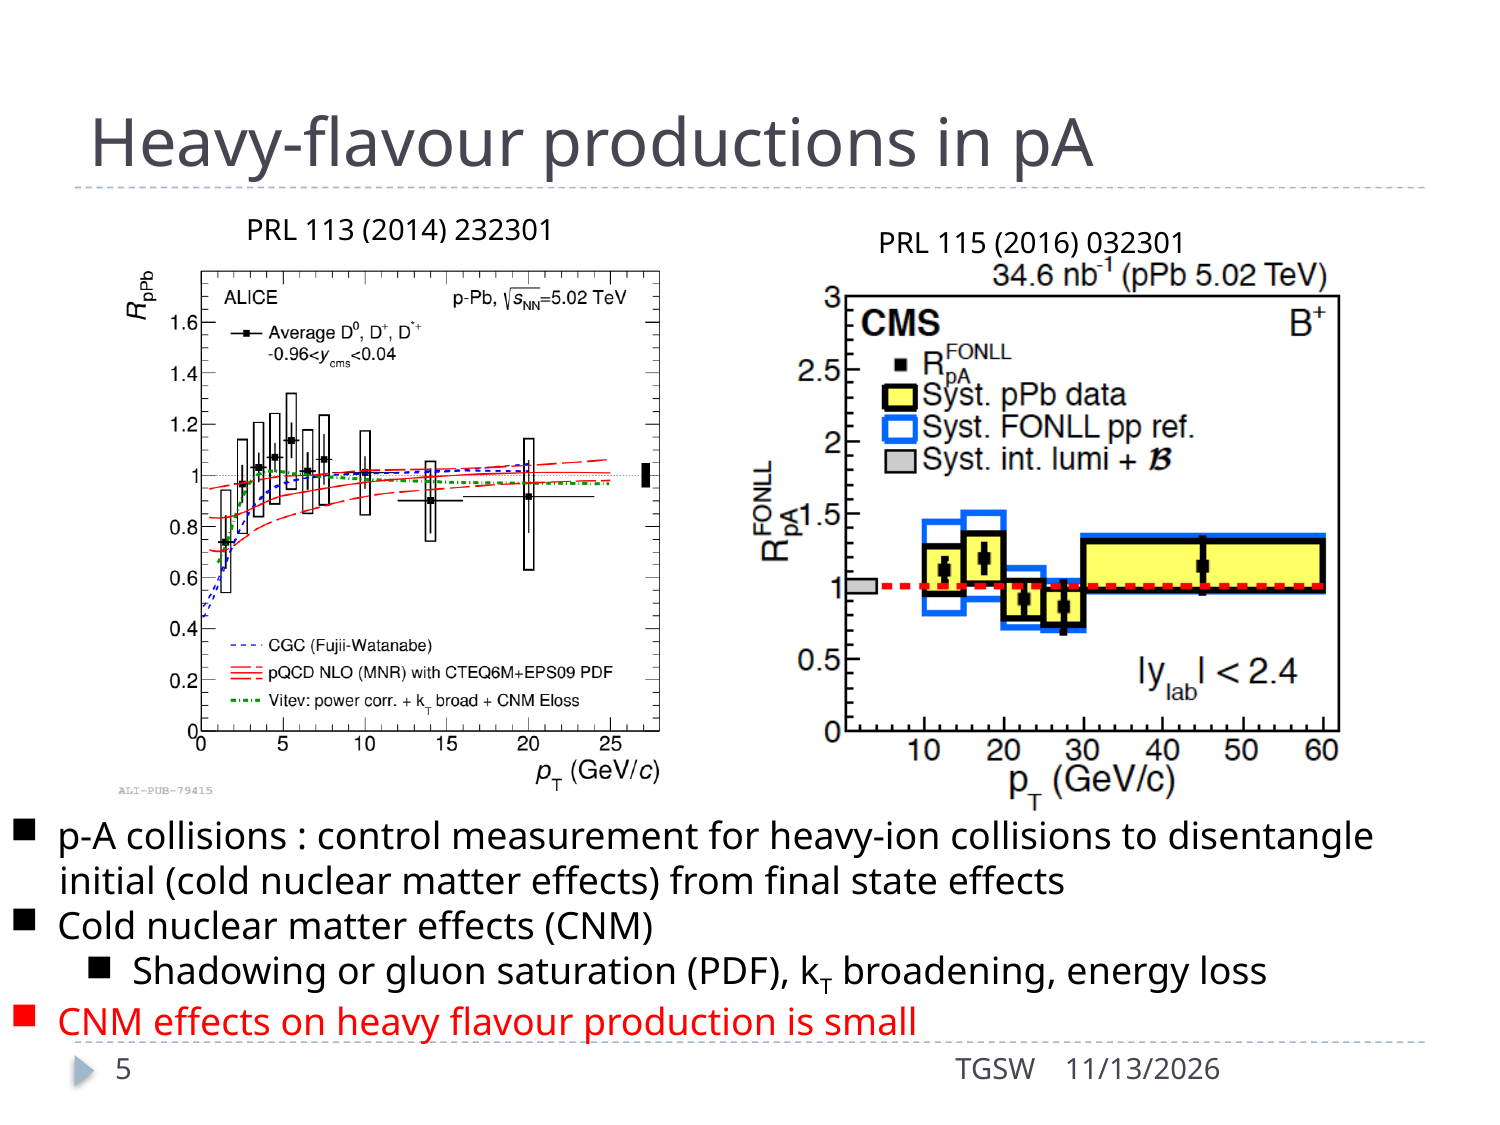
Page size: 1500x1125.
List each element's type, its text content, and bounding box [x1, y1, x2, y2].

title Heavy-flavour productions in pA [75, 24, 1425, 188]
text_box p-A collisions : control measurement for heavy-ion collisions to disentangle initial (cold nuclear matter effects) from final state effects Cold nuclear matter effects (CNM) Shadowing or gluon saturation (PDF), kT broadening, energy loss CNM effects on heavy flavour production is small [0, 804, 1401, 1125]
text_box PRL 113 (2014) 232301 [231, 204, 570, 243]
picture [115, 243, 686, 797]
picture [752, 254, 1348, 816]
slide_number 5 [100, 1042, 426, 1103]
footer TGSW [475, 1042, 1050, 1103]
text_box PRL 115 (2016) 032301 [863, 217, 1203, 254]
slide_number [1050, 1042, 1426, 1103]
